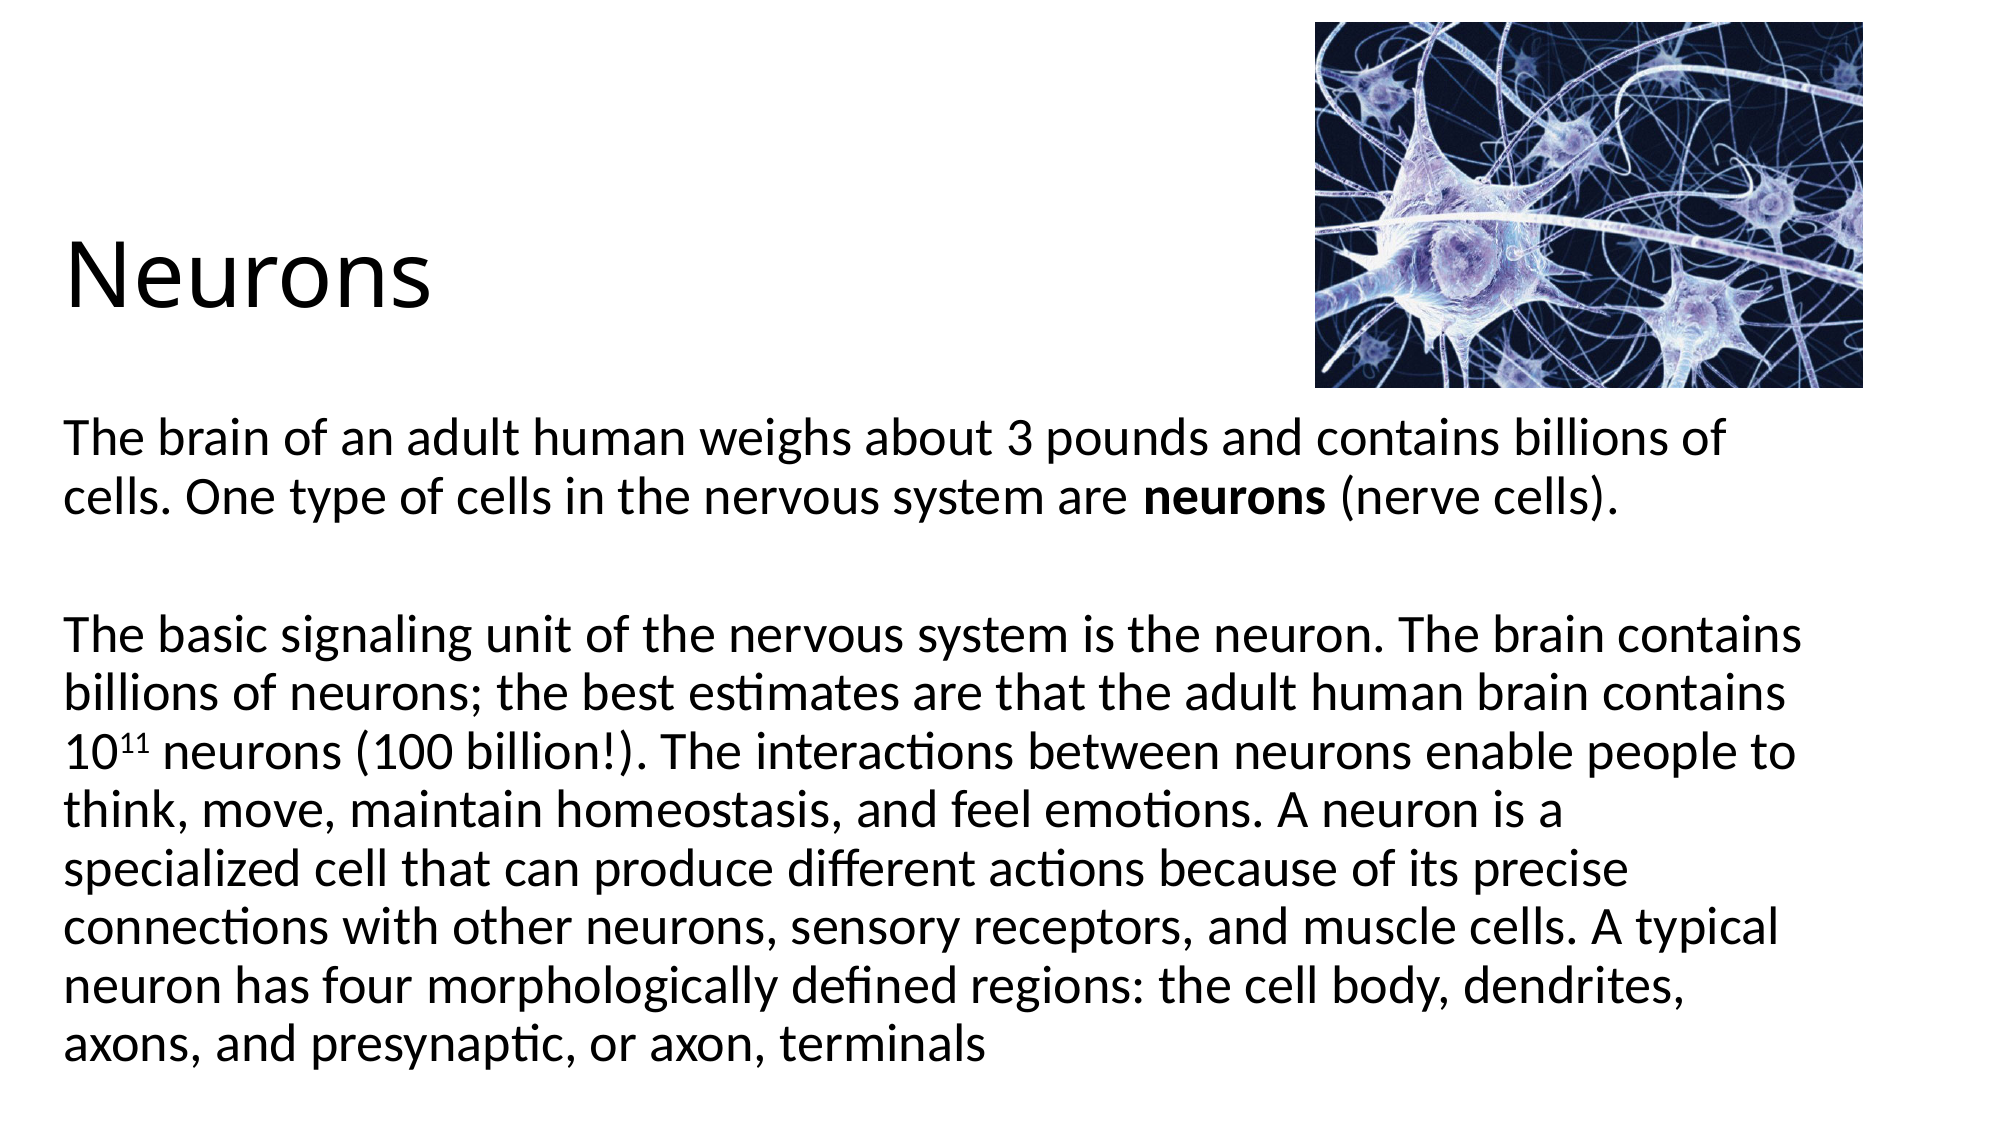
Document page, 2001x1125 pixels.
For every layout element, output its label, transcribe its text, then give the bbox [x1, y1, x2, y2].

picture [1315, 22, 1863, 388]
list The brain of an adult human weighs about 3 pounds and contains billions of cells. One type of cells in the nervous system are neurons (nerve cells). The basic signaling unit of the nervous system is the neuron. The brain contains billions of neurons; the best estimates are that the adult human brain contains 1011 neurons (100 billion!). The interactions between neurons enable people to think, move, maintain homeostasis, and feel emotions. A neuron is a specialized cell that can produce different actions because of its precise connections with other neurons, sensory receptors, and muscle cells. A typical neuron has four morphologically defined regions: the cell body, dendrites, axons, and presynaptic, or axon, terminals [48, 401, 1826, 1105]
title Neurons [48, 204, 1315, 350]
